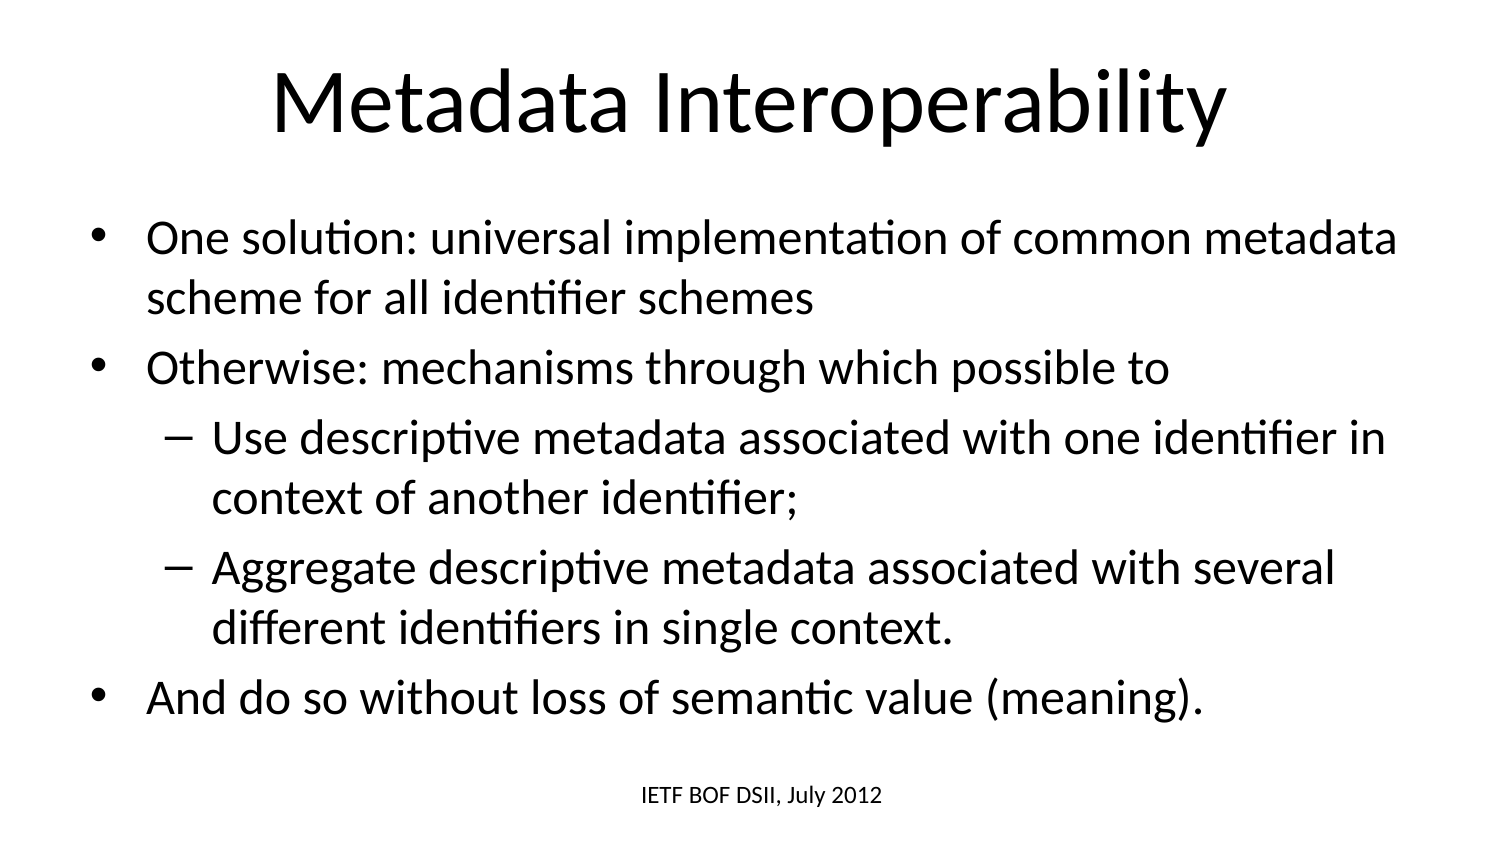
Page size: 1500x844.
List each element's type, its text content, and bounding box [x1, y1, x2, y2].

title Metadata Interoperability [75, 33, 1425, 175]
list One solution: universal implementation of common metadata scheme for all identifier schemes Otherwise: mechanisms through which possible to Use descriptive metadata associated with one identifier in context of another identifier; Aggregate descriptive metadata associated with several different identifiers in single context. And do so without loss of semantic value (meaning). [75, 196, 1425, 754]
